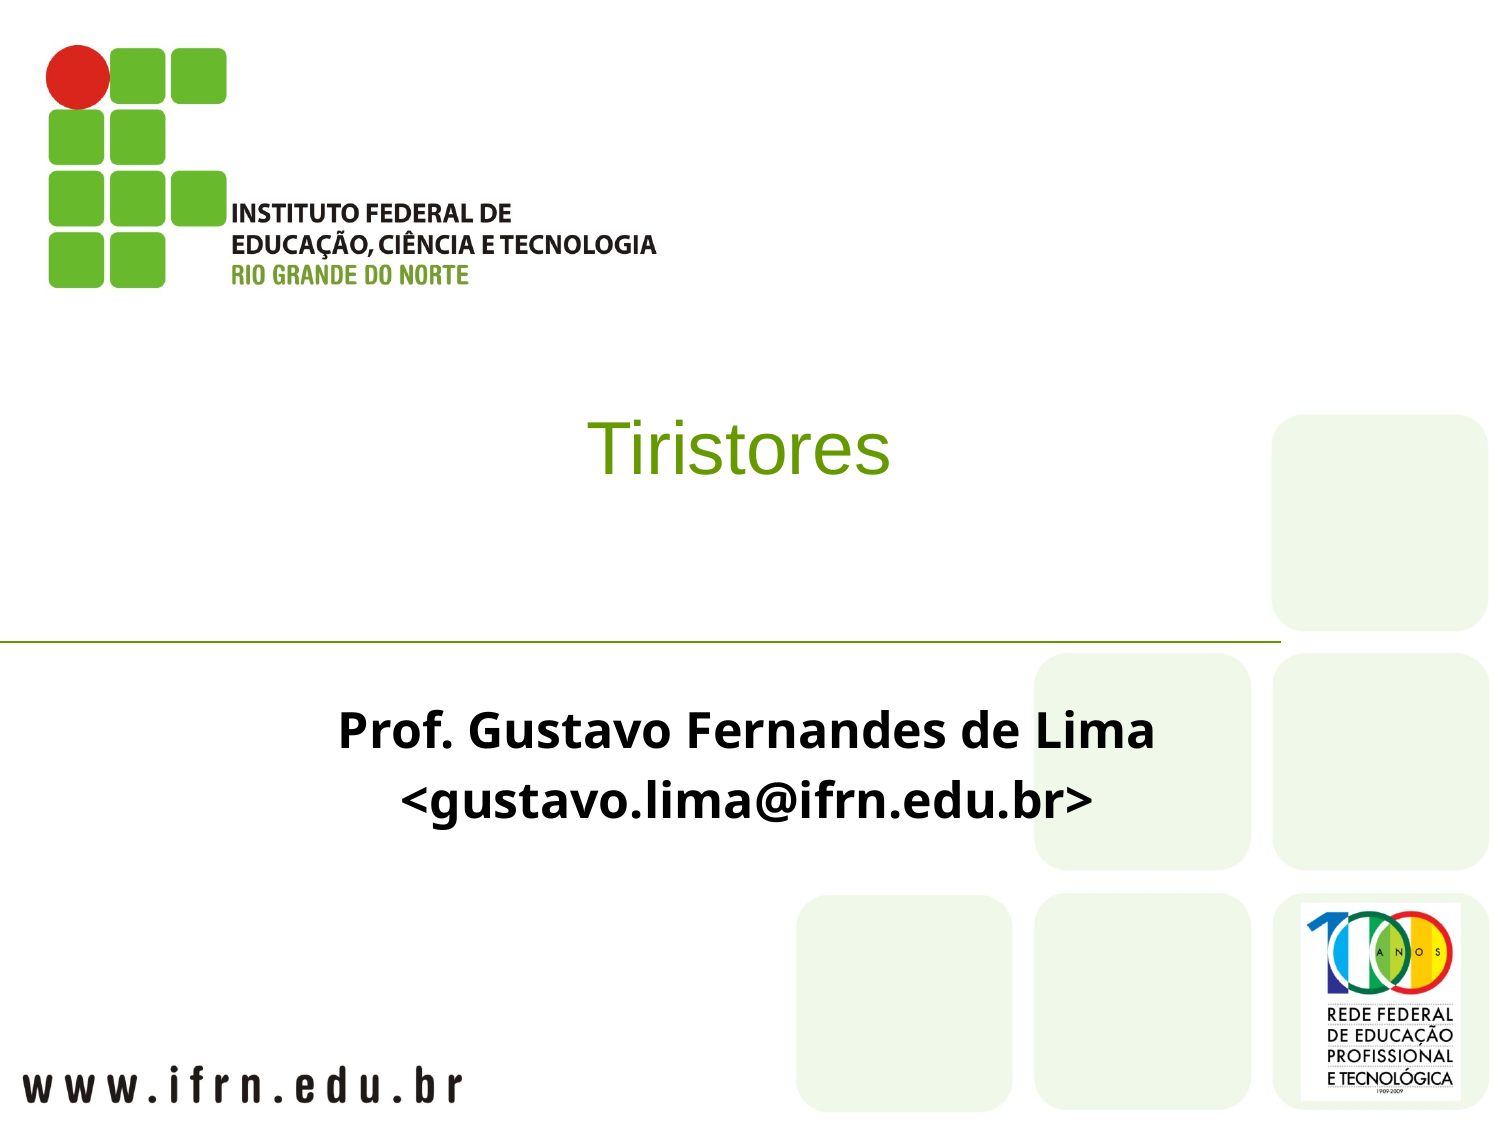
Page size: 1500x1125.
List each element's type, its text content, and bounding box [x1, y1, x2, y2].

picture [0, 573, 1500, 1124]
title Tiristores [0, 316, 1500, 573]
subtitle Prof. Gustavo Fernandes de Lima <gustavo.lima@ifrn.edu.br> [222, 691, 1273, 855]
text_box [58, 855, 1453, 1078]
picture [23, 23, 678, 310]
